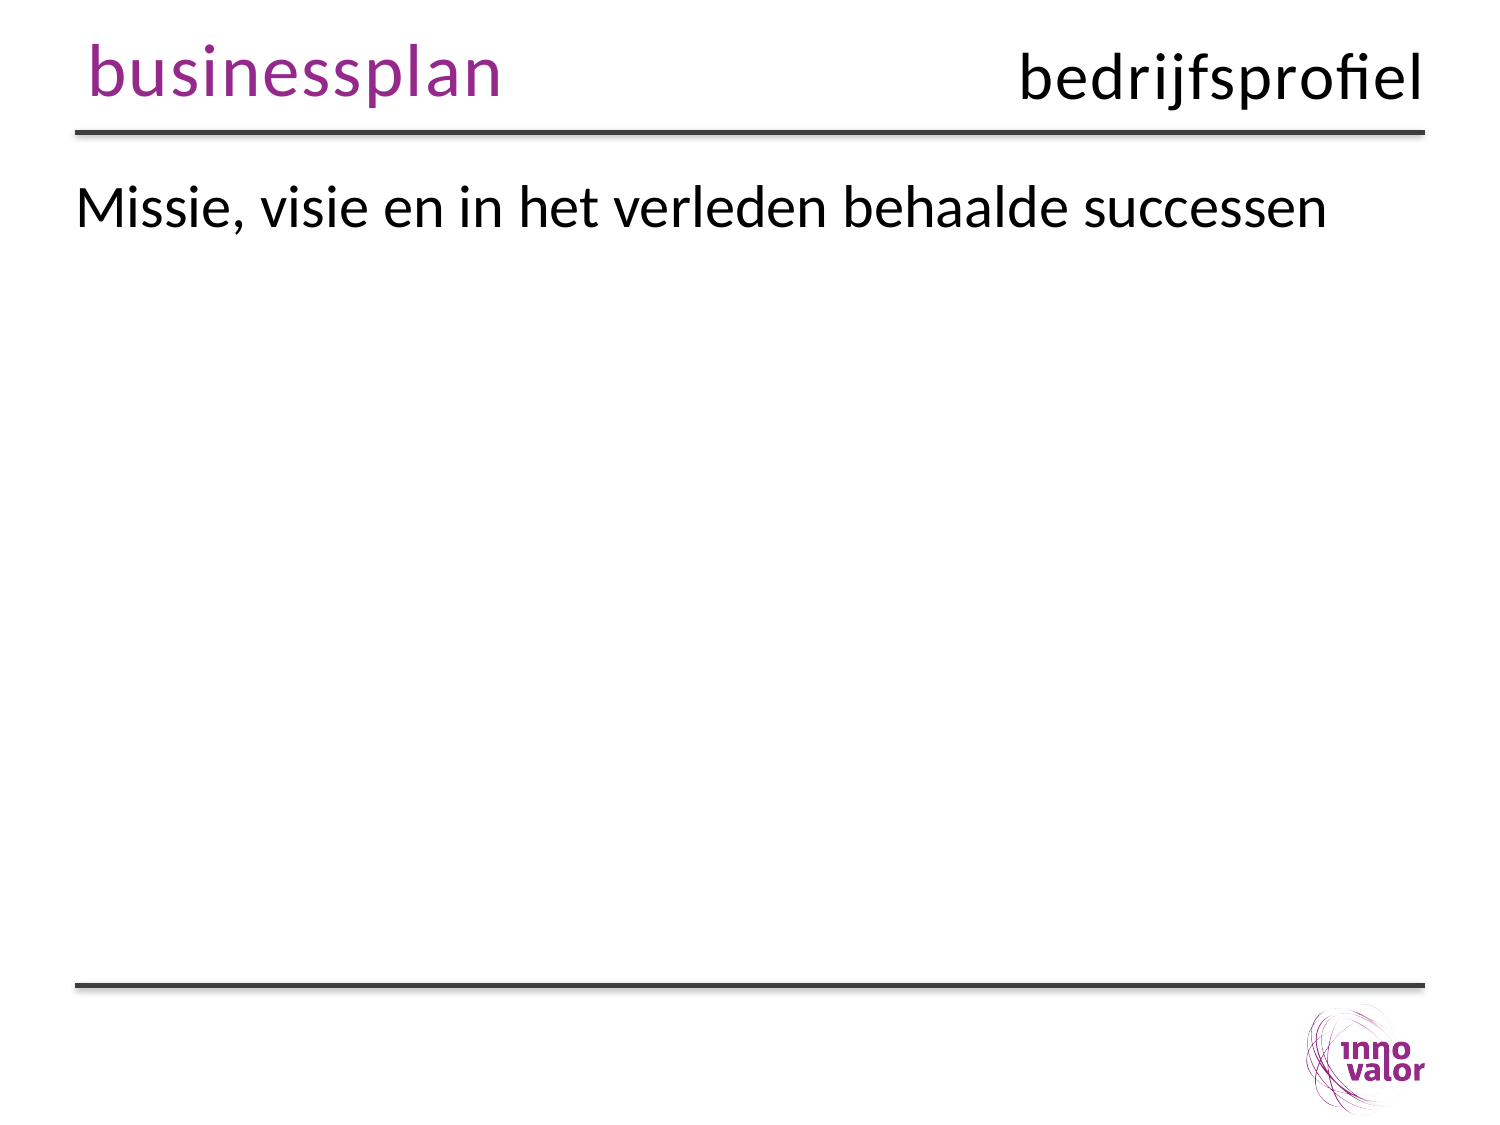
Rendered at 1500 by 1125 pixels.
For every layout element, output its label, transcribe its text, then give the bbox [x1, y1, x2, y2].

picture [1306, 1004, 1425, 1116]
text_box bedrijfsprofiel [786, 33, 1425, 113]
title Missie, visie en in het verleden behaalde successen [75, 152, 1425, 246]
